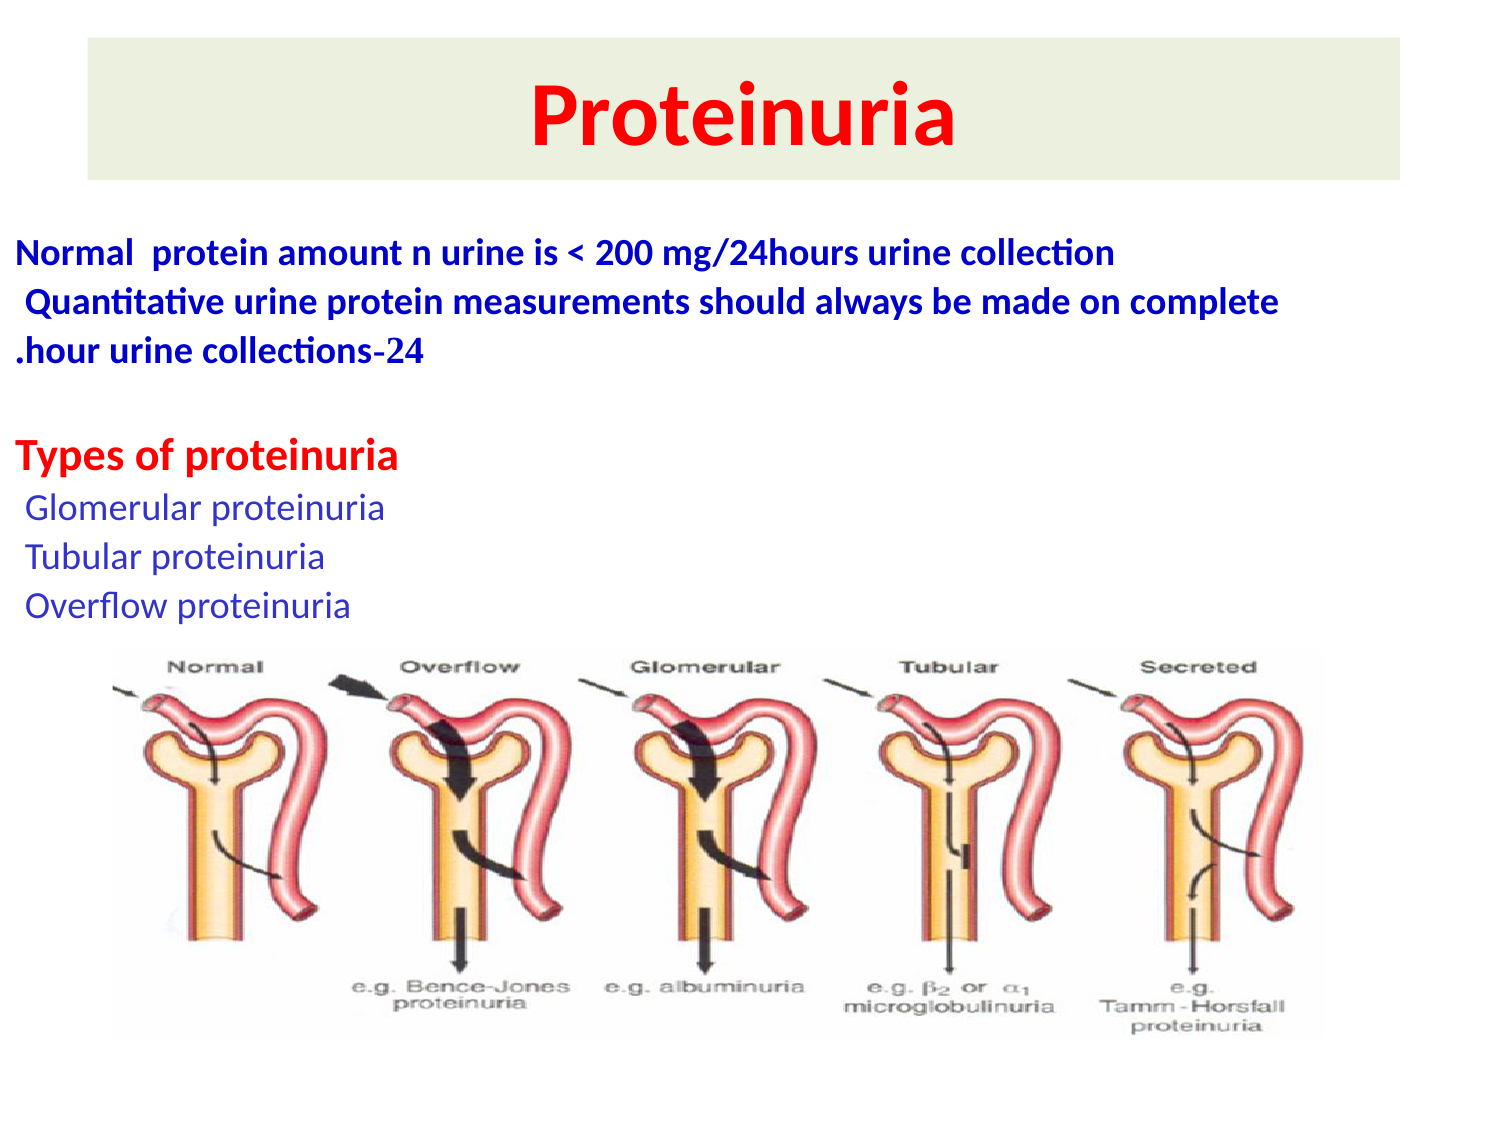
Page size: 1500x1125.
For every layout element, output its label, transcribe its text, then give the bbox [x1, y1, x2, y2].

picture [112, 649, 1326, 1039]
title Proteinuria [87, 37, 1400, 180]
list Normal protein amount n urine is < 200 mg/24hours urine collection Quantitative urine protein measurements should always be made on complete 24-hour urine collections. Types of proteinuria Glomerular proteinuria Tubular proteinuria Overflow proteinuria [0, 224, 1500, 638]
